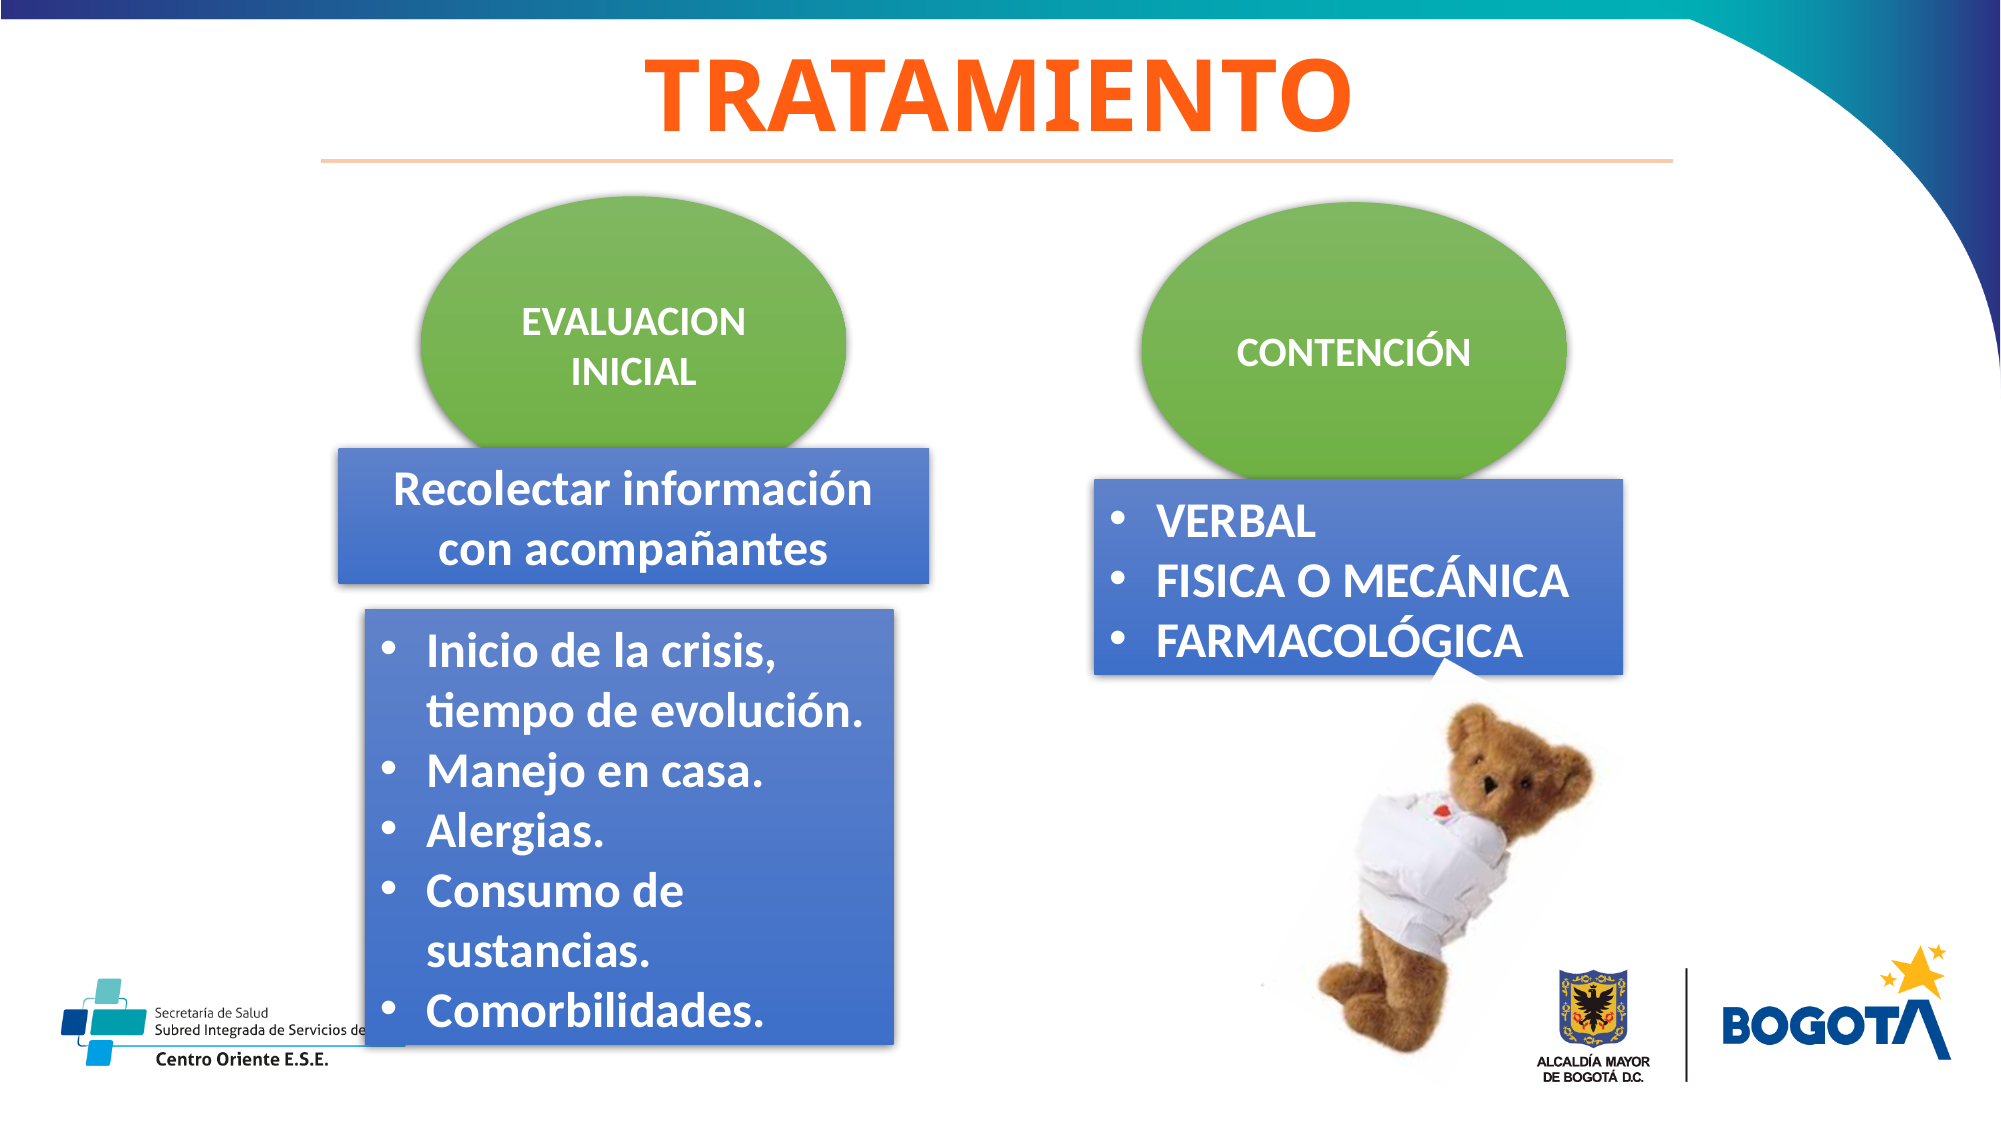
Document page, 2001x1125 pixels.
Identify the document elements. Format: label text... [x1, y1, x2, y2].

text_box VERBAL FISICA O MECÁNICA FARMACOLÓGICA [1094, 479, 1624, 675]
text_box Inicio de la crisis, tiempo de evolución. Manejo en casa. Alergias. Consumo de sustancias. Comorbilidades. [364, 609, 894, 1045]
text_box TRATAMIENTO [324, 9, 1675, 173]
text_box Recolectar información con acompañantes [338, 448, 930, 584]
text_box CONTENCIÓN [1141, 202, 1568, 474]
picture [0, 0, 2001, 1125]
text_box EVALUACION INICIAL [421, 196, 847, 443]
